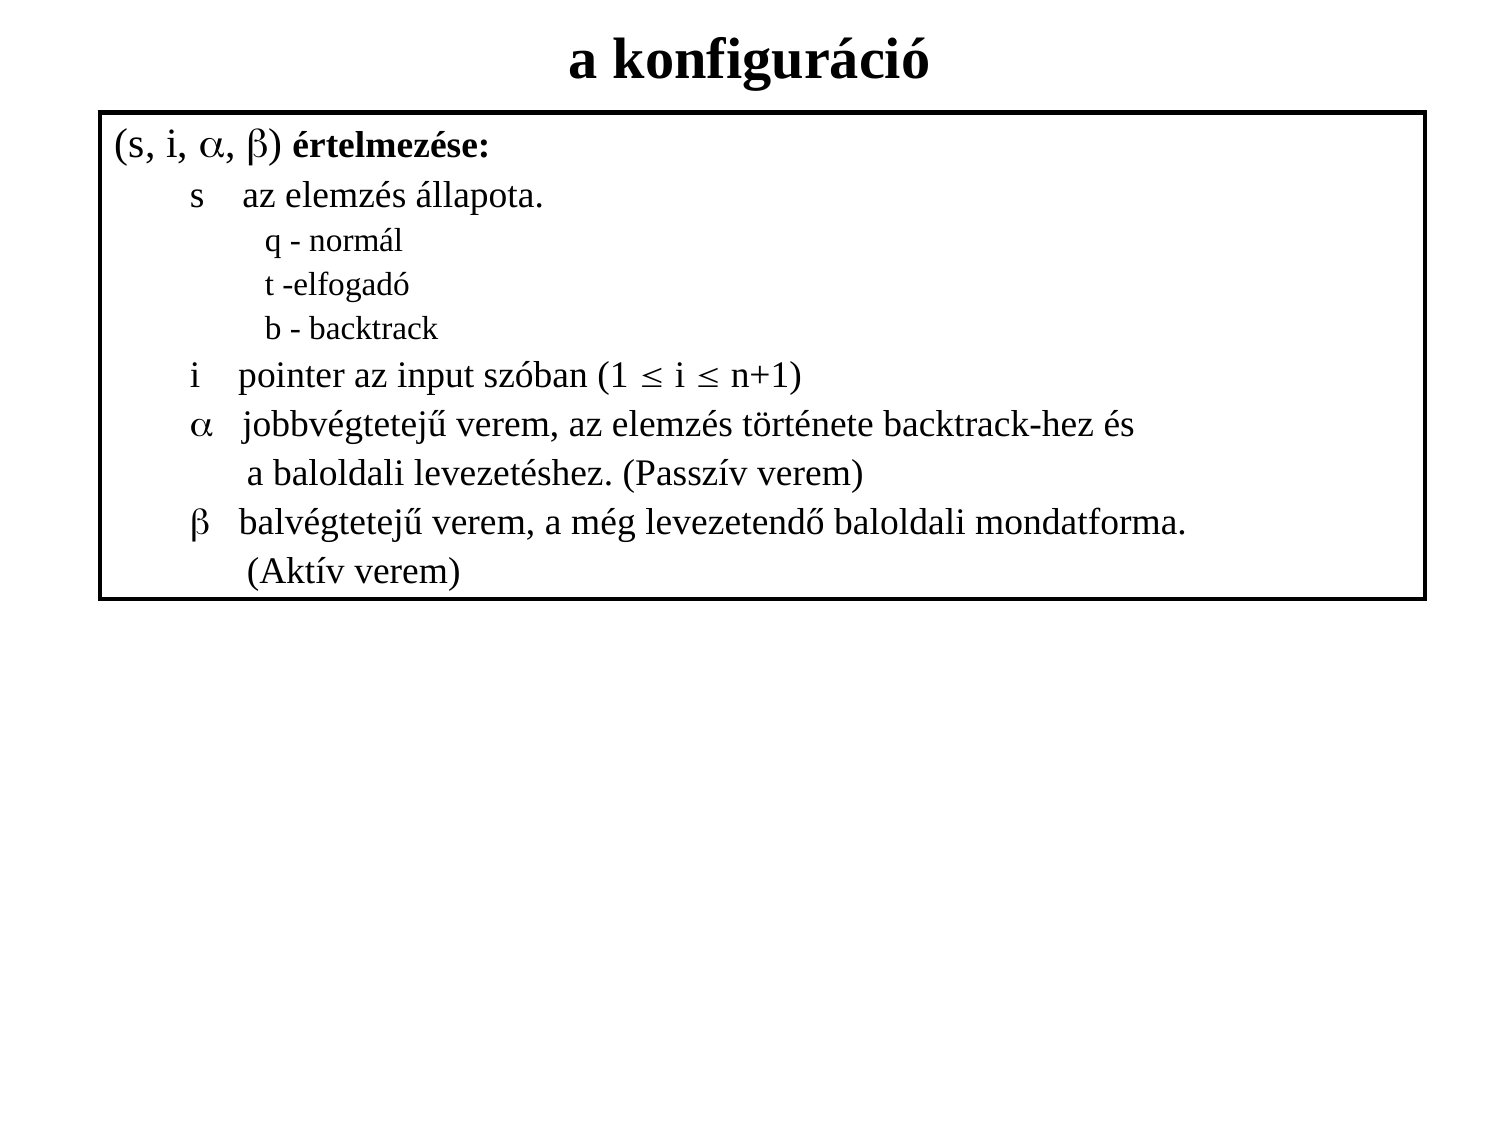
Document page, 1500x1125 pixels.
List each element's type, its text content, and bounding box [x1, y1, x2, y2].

table_header (s, i, , ) értelmezése: s az elemzés állapota. q - normál t -elfogadó b - backtrack i pointer az input szóban (1  i  n+1)  jobbvégtetejű verem, az elemzés története backtrack-hez és a baloldali levezetéshez. (Passzív verem)  balvégtetejű verem, a még levezetendő baloldali mondatforma. (Aktív verem) [102, 115, 1423, 597]
text_box a konfiguráció [112, 12, 1388, 110]
